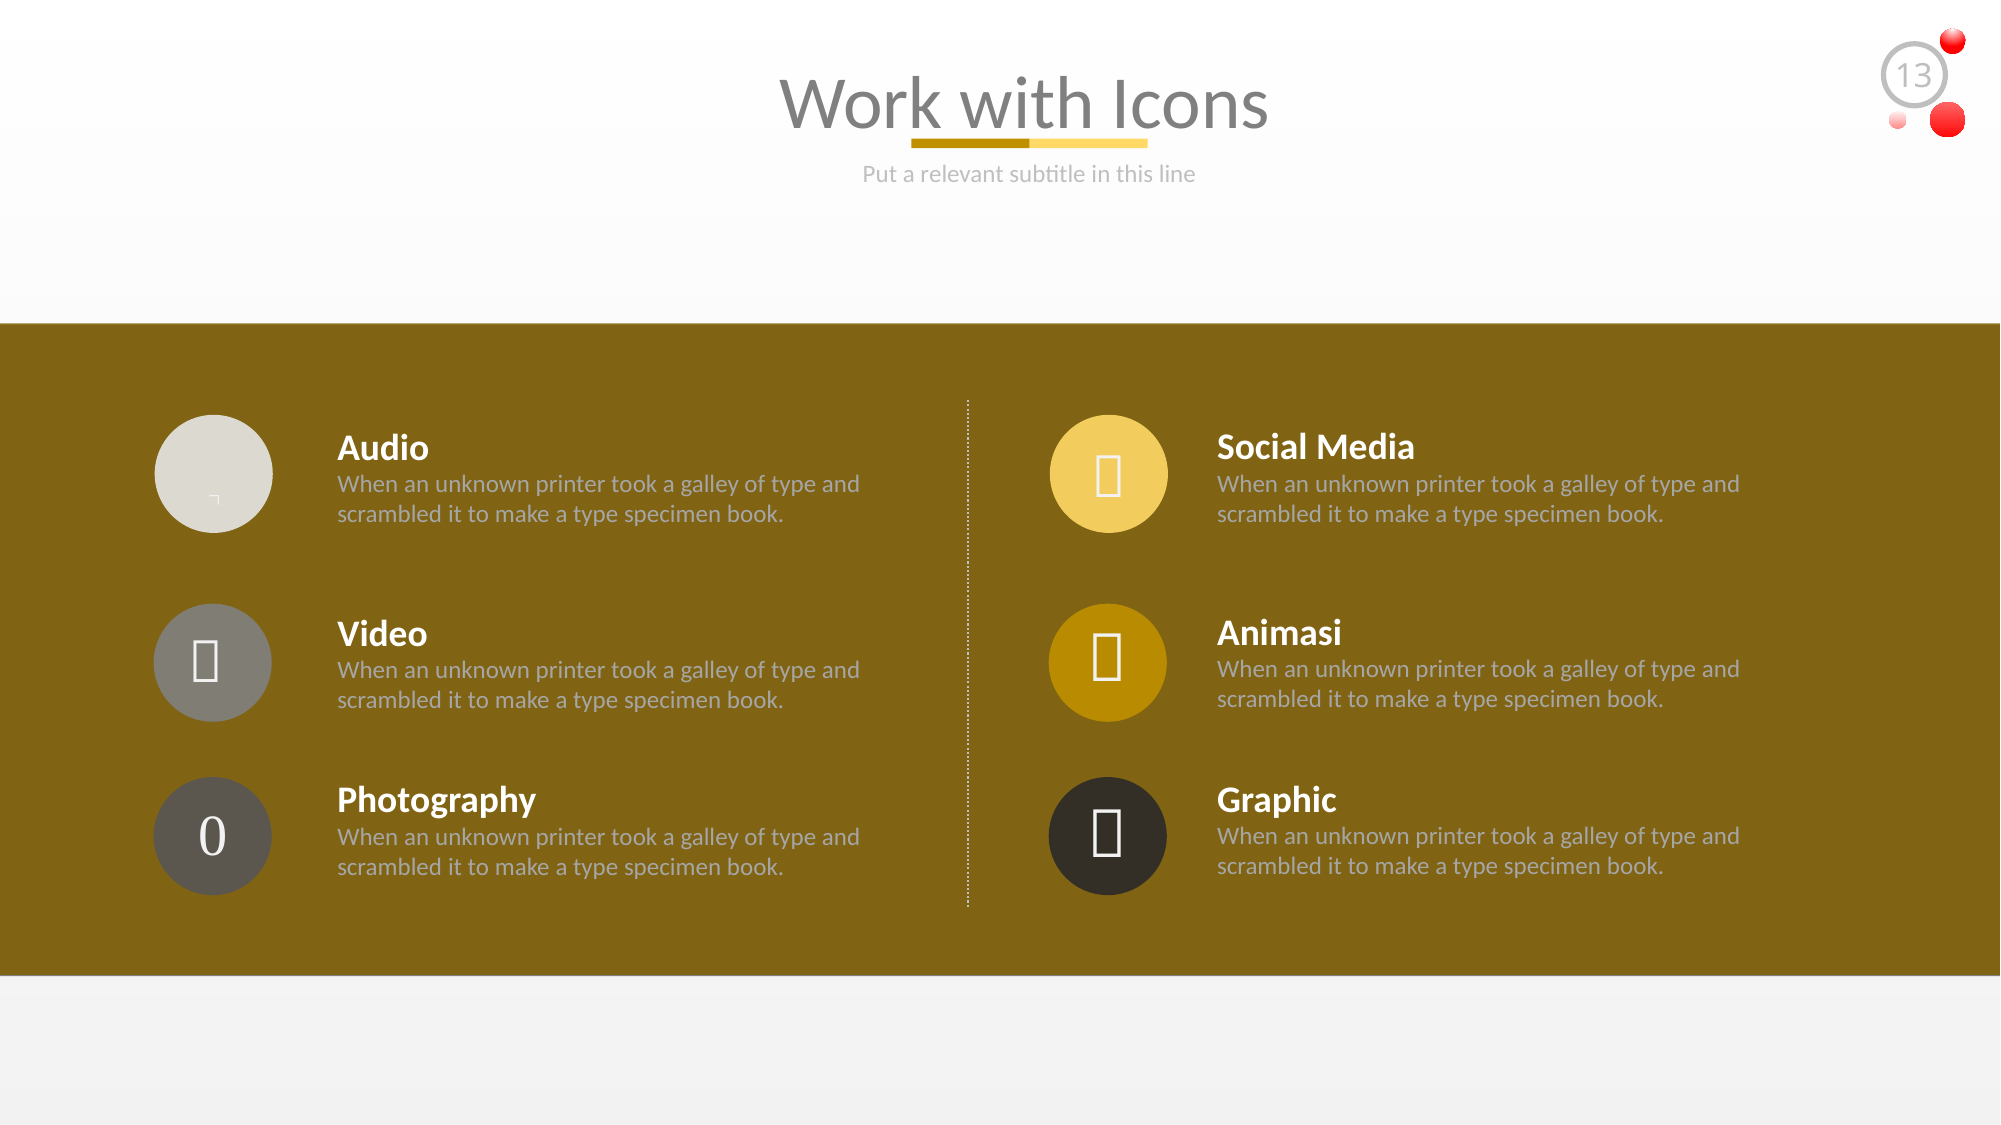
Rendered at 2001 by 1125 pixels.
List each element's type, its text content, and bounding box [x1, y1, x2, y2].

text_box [1048, 777, 1167, 896]
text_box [154, 414, 273, 533]
text_box Work with Icons [597, 1, 1454, 152]
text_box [1202, 414, 1798, 889]
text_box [1049, 414, 1168, 533]
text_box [1876, 28, 1966, 138]
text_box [153, 603, 272, 722]
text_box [322, 415, 918, 890]
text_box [1048, 603, 1167, 722]
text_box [911, 138, 1148, 149]
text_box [153, 777, 272, 896]
text_box Put a relevant subtitle in this line [792, 142, 1267, 202]
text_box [0, 323, 2000, 977]
